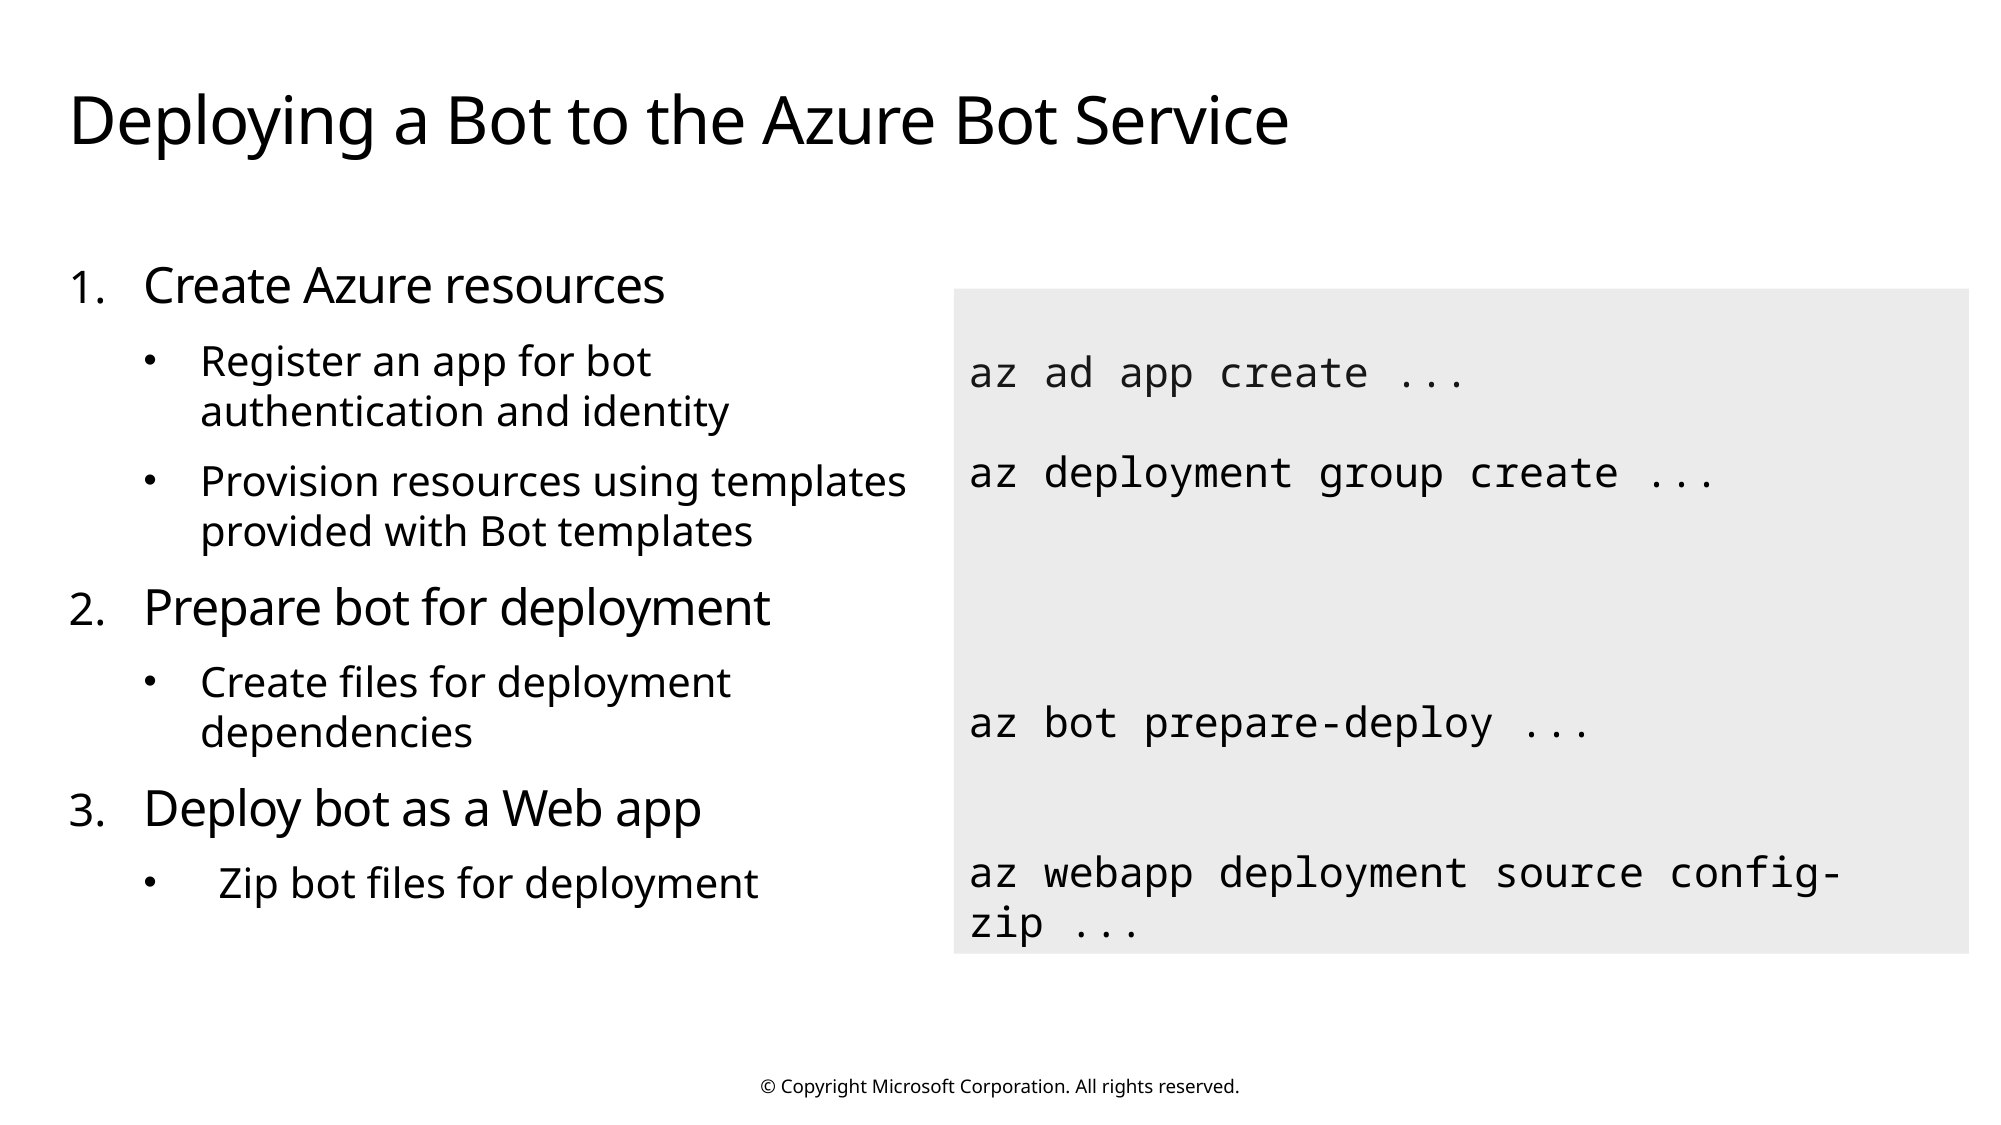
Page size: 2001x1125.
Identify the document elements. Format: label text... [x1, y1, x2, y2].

text_box az ad app create ... az deployment group create ... az bot prepare-deploy ... az webapp deployment source config-zip ... [953, 288, 1969, 954]
title Deploying a Bot to the Azure Bot Service [68, 72, 1930, 184]
list Create Azure resources Register an app for bot authentication and identity Provision resources using templates provided with Bot templates Prepare bot for deployment Create files for deployment dependencies Deploy bot as a Web app Zip bot files for deployment [68, 238, 934, 780]
